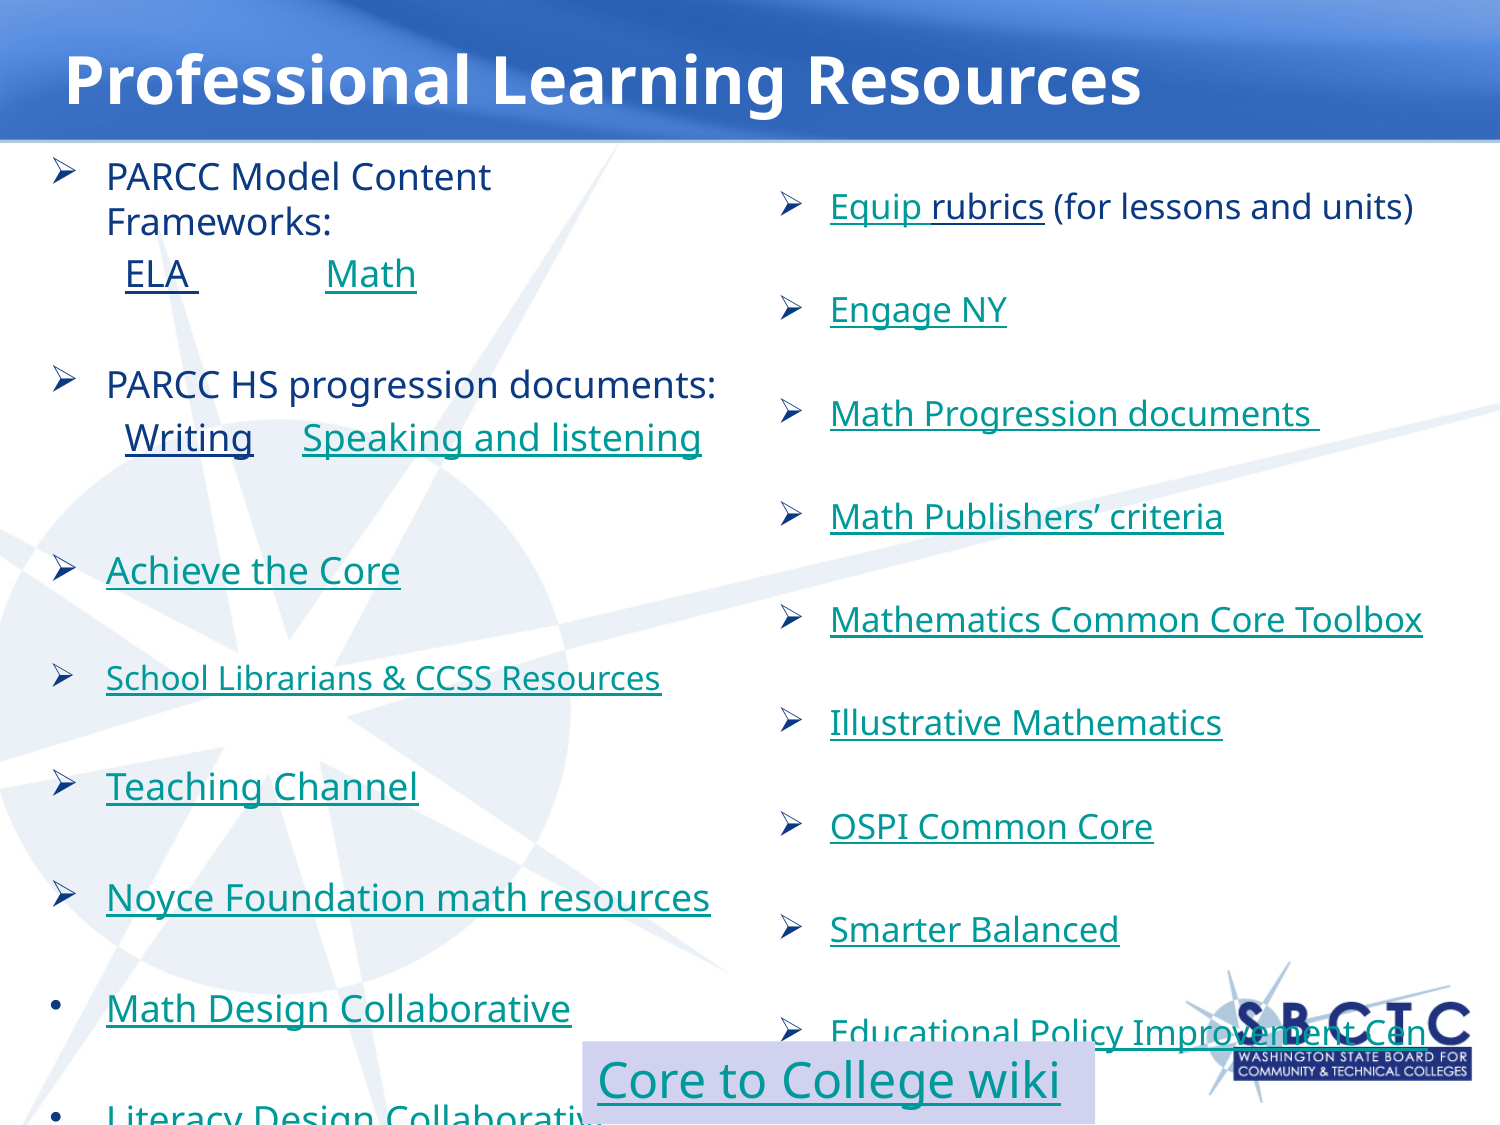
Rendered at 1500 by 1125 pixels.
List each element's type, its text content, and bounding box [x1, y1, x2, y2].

title Professional Learning Resources [48, 29, 1451, 128]
list PARCC Model Content Frameworks: ELA Math PARCC HS progression documents: Writing Speaking and listening Achieve the Core School Librarians & CCSS Resources Teaching Channel Noyce Foundation math resources Math Design Collaborative Literacy Design Collaborative [34, 145, 739, 1118]
picture [0, 0, 1500, 1125]
text_box Core to College wiki [582, 1041, 1096, 1125]
list Equip rubrics (for lessons and units) Engage NY Math Progression documents Math Publishers’ criteria Mathematics Common Core Toolbox Illustrative Mathematics OSPI Common Core Smarter Balanced Educational Policy Improvement Center [762, 177, 1451, 1080]
